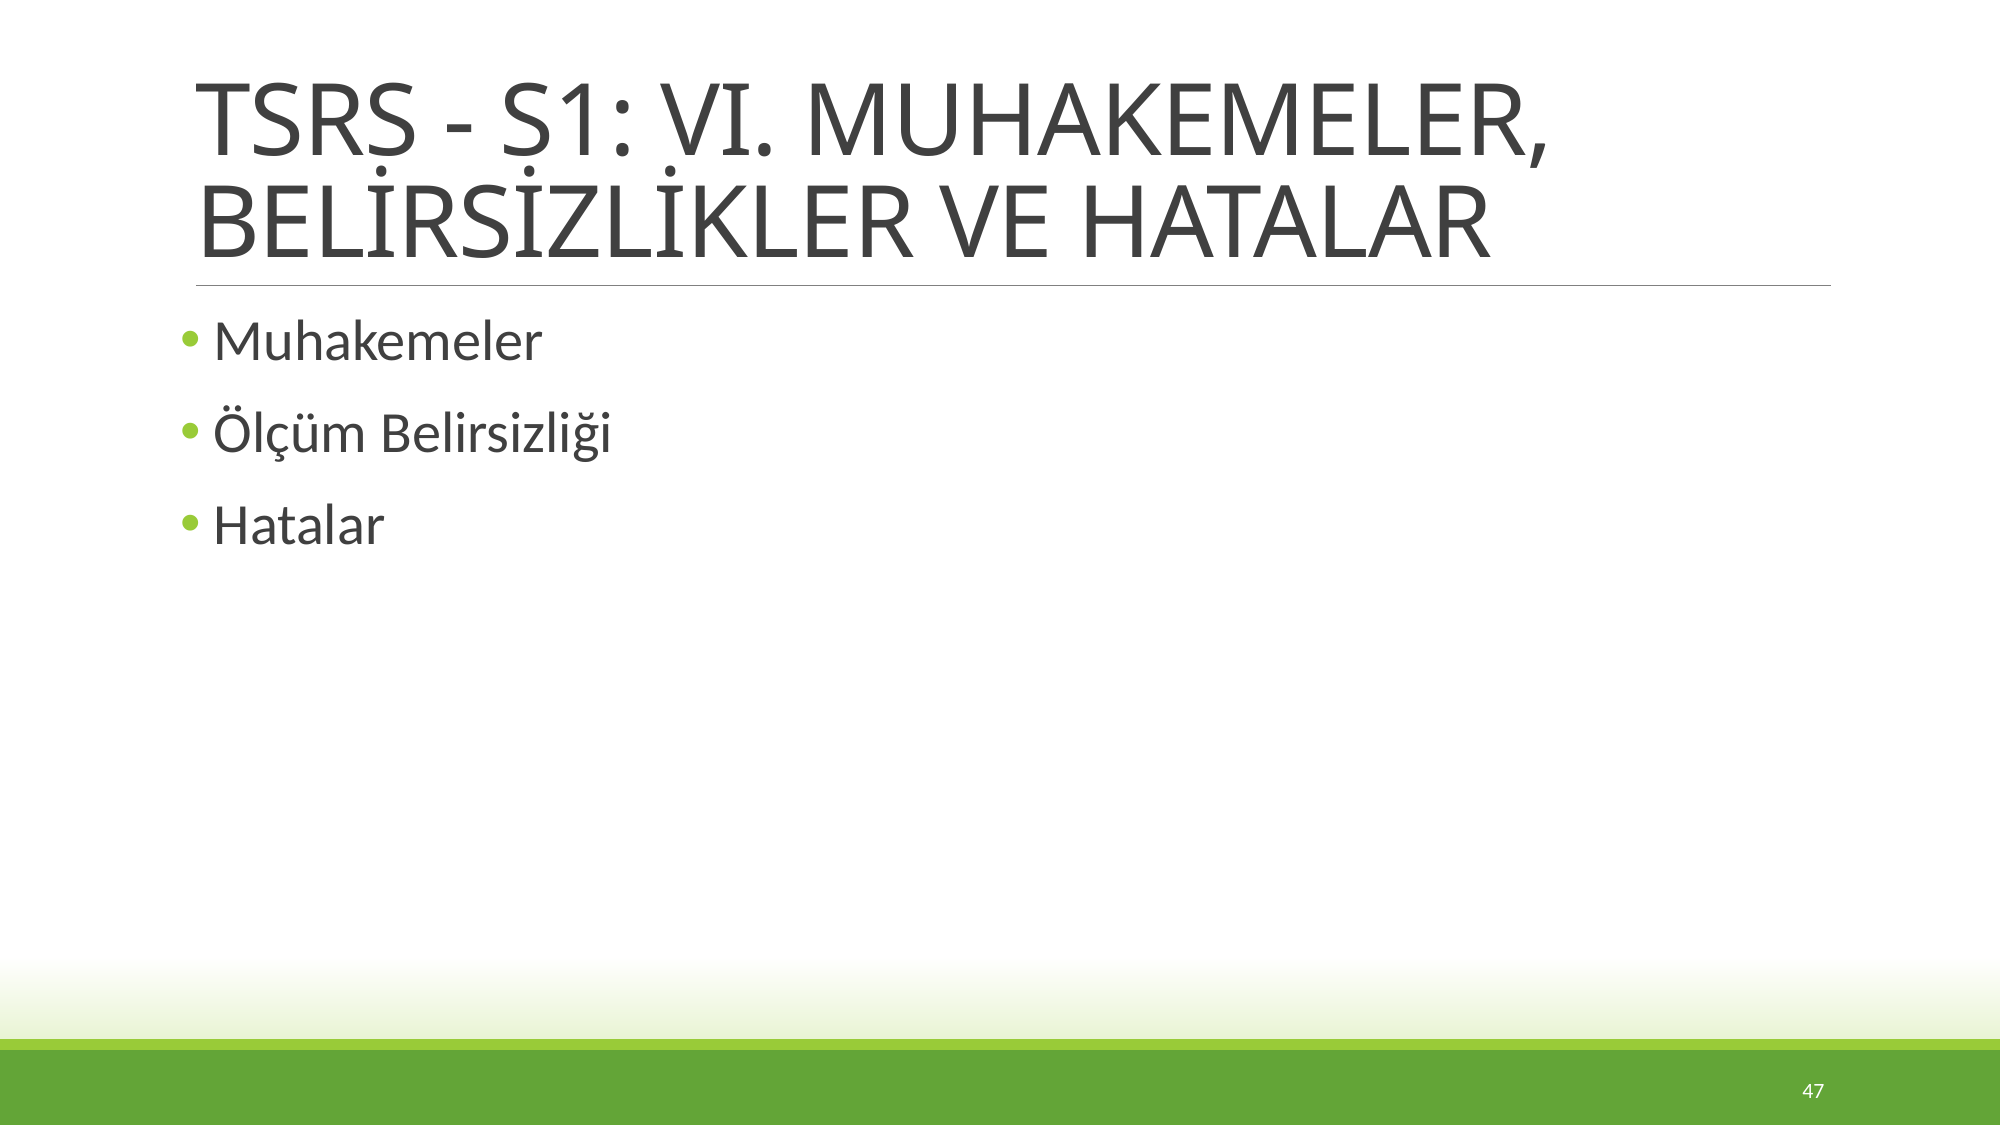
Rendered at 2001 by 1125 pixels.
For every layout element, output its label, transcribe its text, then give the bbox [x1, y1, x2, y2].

list Muhakemeler Ölçüm Belirsizliği Hatalar [180, 302, 1845, 963]
slide_number 47 [1624, 1059, 1840, 1120]
title TSRS - S1: VI. MUHAKEMELER, BELİRSİZLİKLER VE HATALAR [180, 47, 1830, 285]
